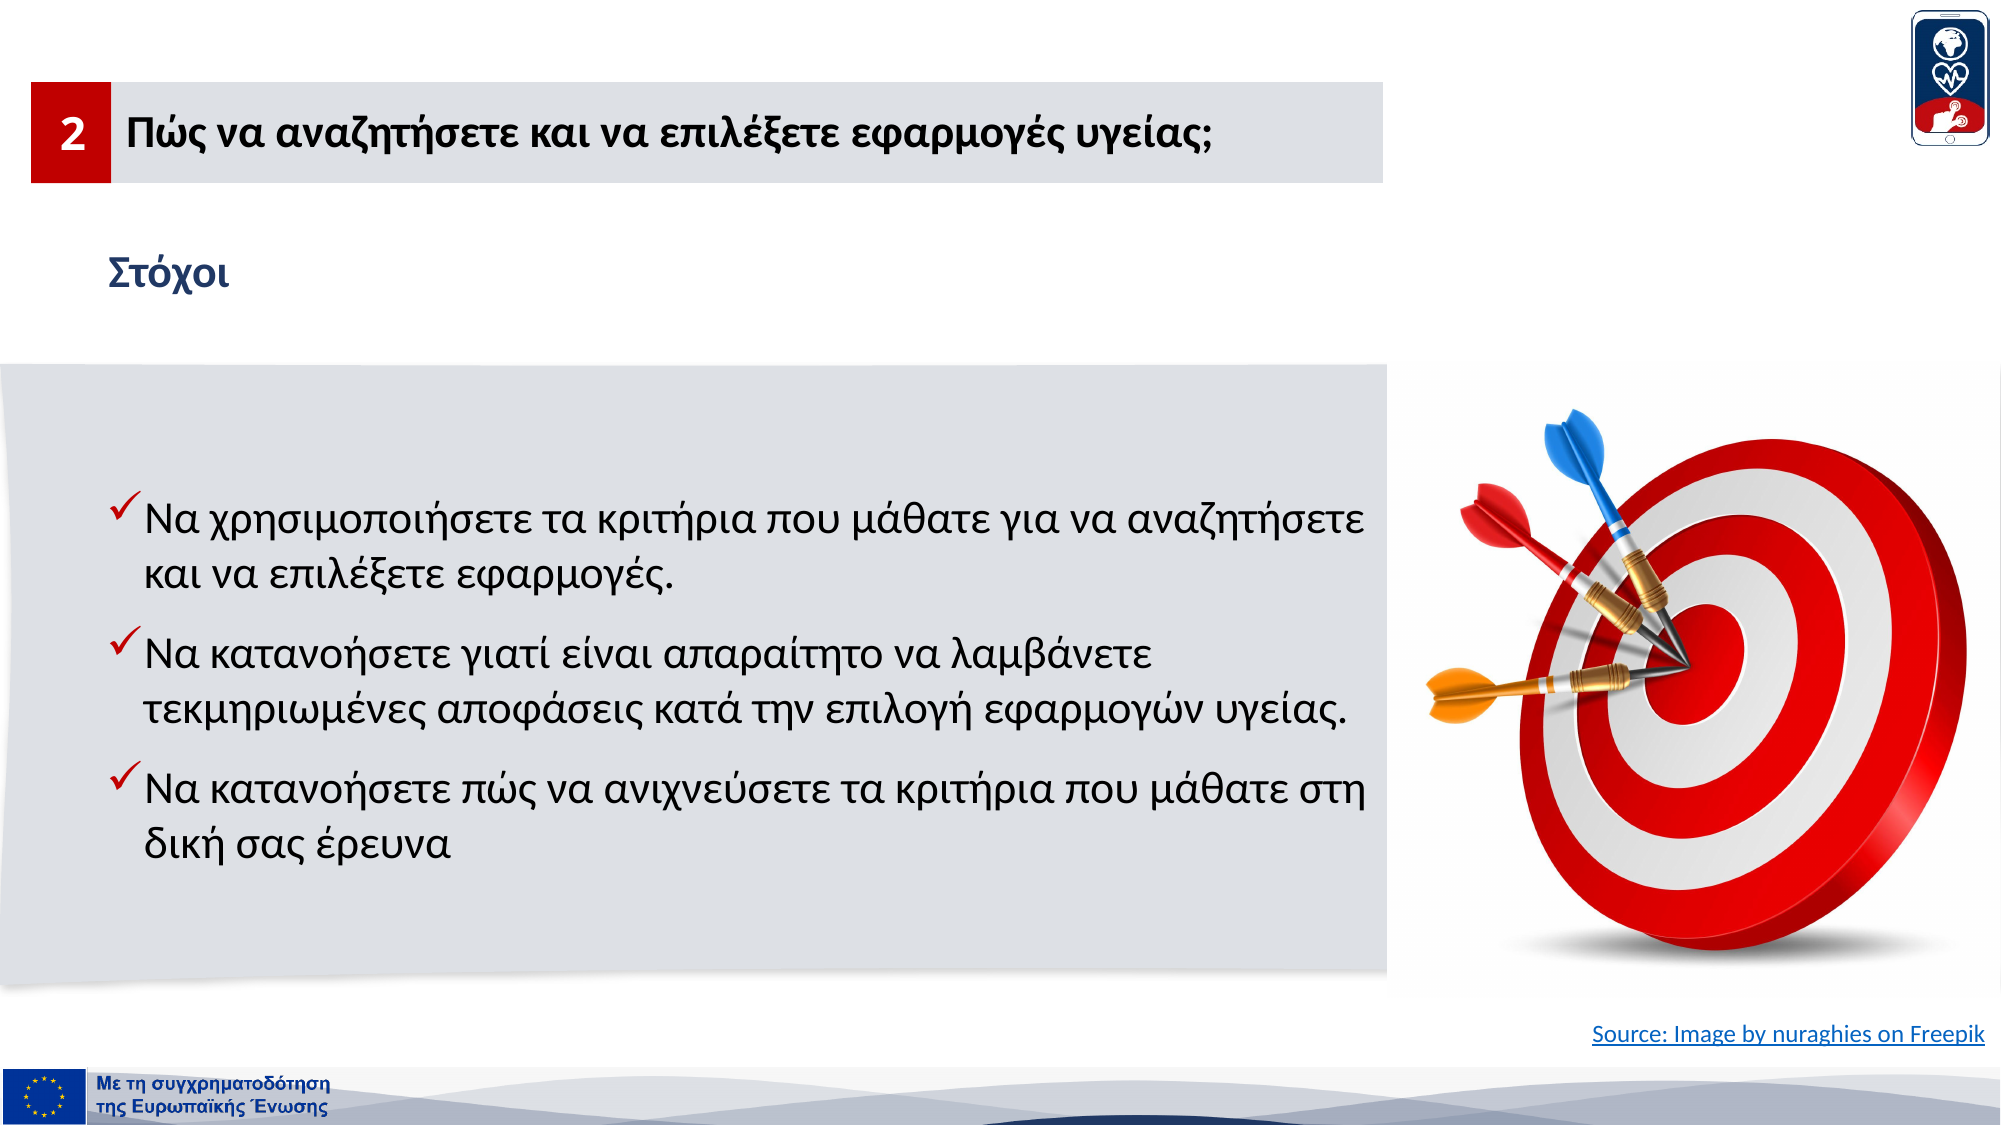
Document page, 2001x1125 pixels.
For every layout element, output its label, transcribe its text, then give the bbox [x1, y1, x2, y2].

text_box 2 [45, 96, 114, 167]
text_box [30, 81, 112, 184]
title Στόχοι [93, 221, 1819, 324]
picture [1911, 10, 1990, 146]
text_box Πώς να αναζητήσετε και να επιλέξετε εφαρμογές υγείας; [111, 82, 1383, 183]
text_box Source: Image by nuraghies on Freepik [1363, 1009, 2000, 1055]
list Να χρησιμοποιήσετε τα κριτήρια που μάθατε για να αναζητήσετε και να επιλέξετε εφαρμογές. Να κατανοήσετε γιατί είναι απαραίτητο να λαμβάνετε τεκμηριωμένες αποφάσεις κατά την επιλογή εφαρμογών υγείας. Να κατανοήσετε πώς να ανιχνεύσετε τα κριτήρια που μάθατε στη δική σας έρευνα [91, 480, 1383, 986]
picture [0, 1064, 2001, 1125]
text_box 1 [20, 71, 86, 142]
picture [1387, 361, 2000, 998]
